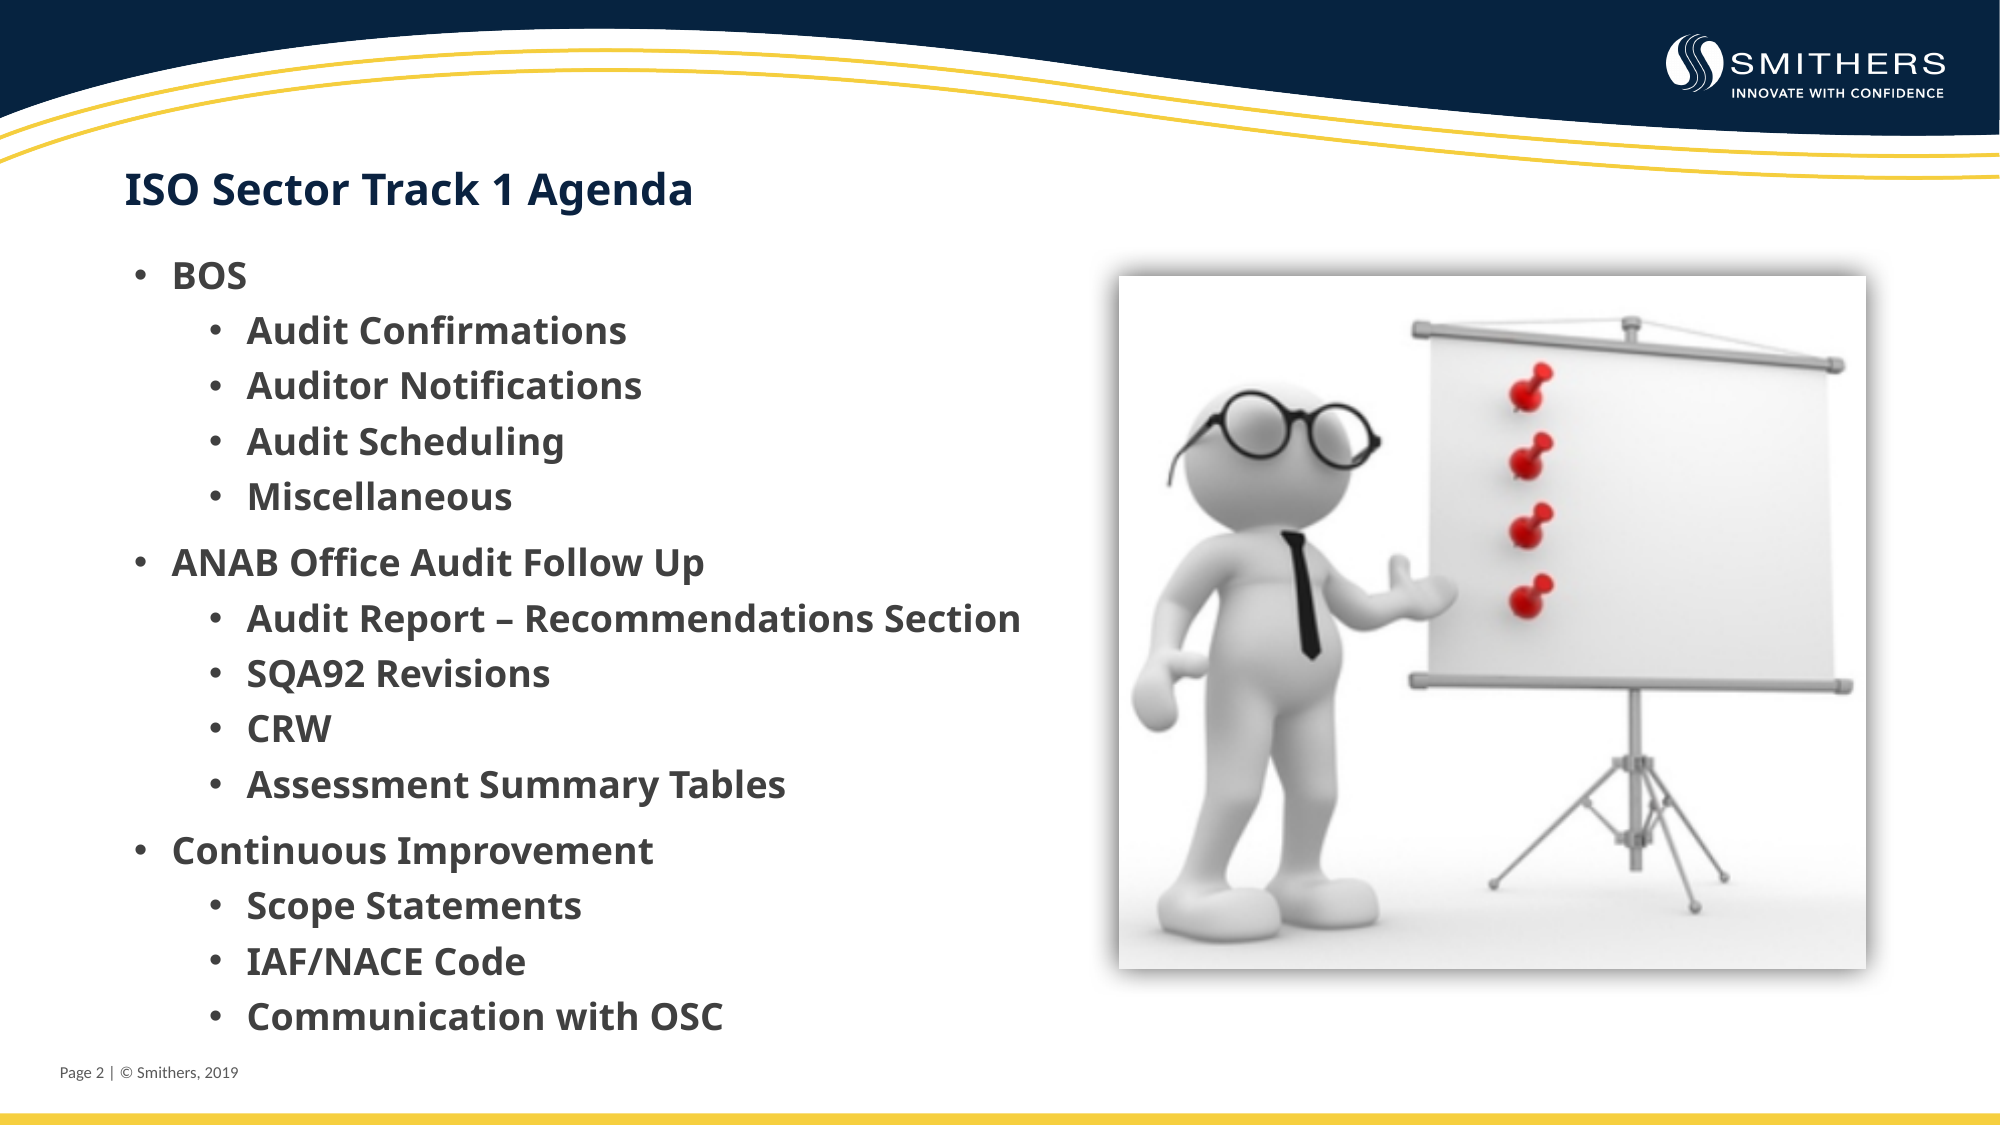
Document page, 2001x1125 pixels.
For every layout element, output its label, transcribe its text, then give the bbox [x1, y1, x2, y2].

slide_number Page 2 | © Smithers, 2019 [59, 1029, 371, 1083]
title ISO Sector Track 1 Agenda [101, 120, 1863, 217]
list BOS Audit Confirmations Auditor Notifications Audit Scheduling Miscellaneous ANAB Office Audit Follow Up Audit Report – Recommendations Section SQA92 Revisions CRW Assessment Summary Tables Continuous Improvement Scope Statements IAF/NACE Code Communication with OSC [134, 251, 1866, 1042]
picture [0, 0, 2000, 194]
picture [1119, 276, 1866, 969]
